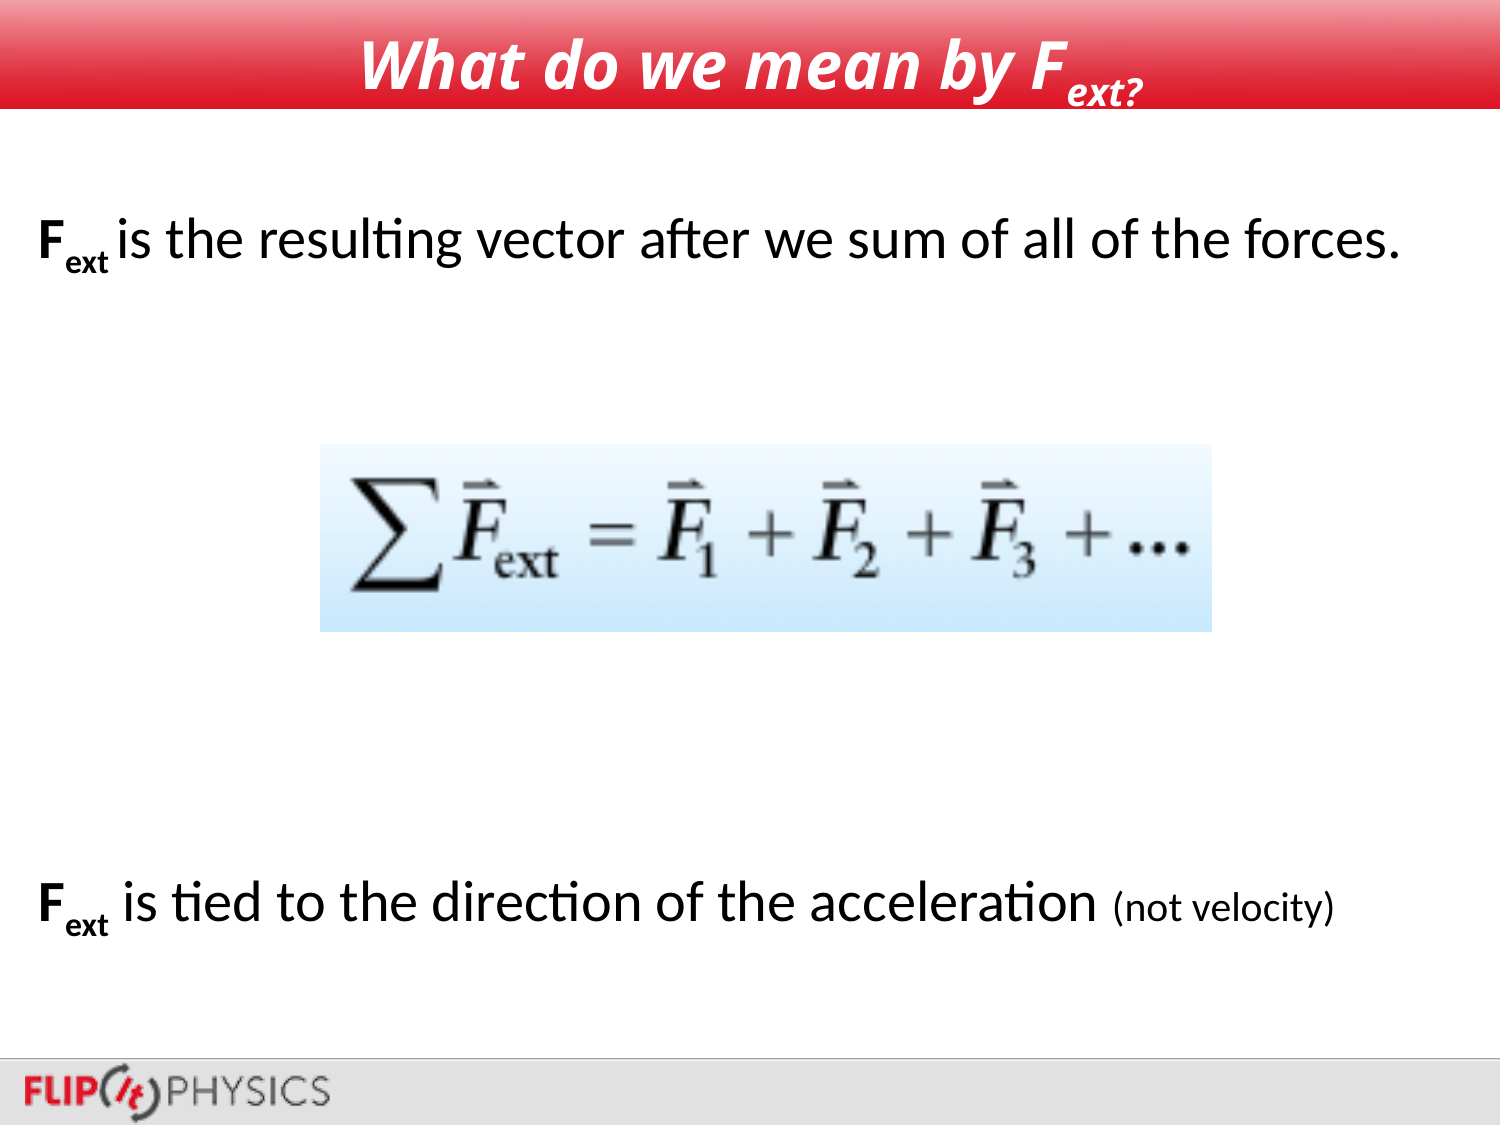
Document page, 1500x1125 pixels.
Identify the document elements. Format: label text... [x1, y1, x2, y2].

list Fext is the resulting vector after we sum of all of the forces. Fext is tied to the direction of the acceleration (not velocity) [23, 192, 1500, 1071]
picture [0, 1058, 1500, 1125]
picture [319, 444, 1212, 632]
picture [0, 0, 1500, 109]
title What do we mean by Fext? [75, 15, 1425, 91]
